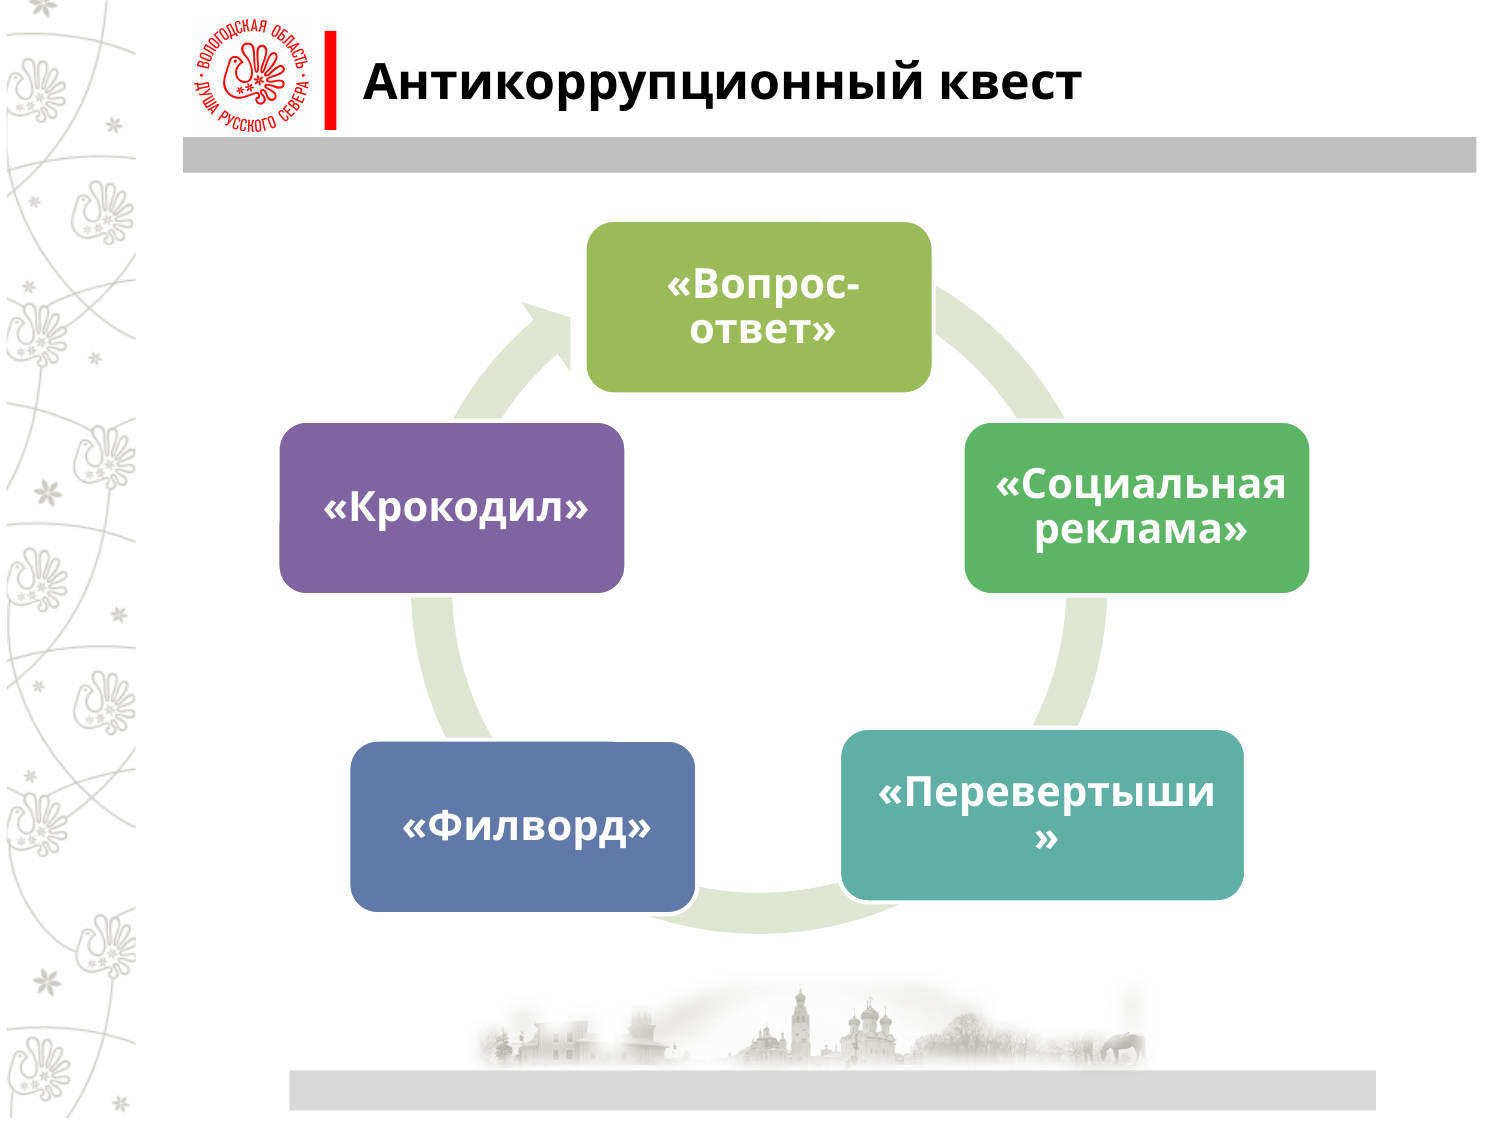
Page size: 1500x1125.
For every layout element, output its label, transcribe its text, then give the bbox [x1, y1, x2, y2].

text_box Антикоррупционный квест [348, 42, 1299, 126]
picture [194, 18, 309, 132]
text_box [181, 135, 1478, 175]
text_box [323, 29, 339, 132]
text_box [88, 219, 1477, 967]
picture [466, 968, 1157, 1078]
text_box [287, 1068, 1378, 1112]
picture [6, 0, 136, 1118]
